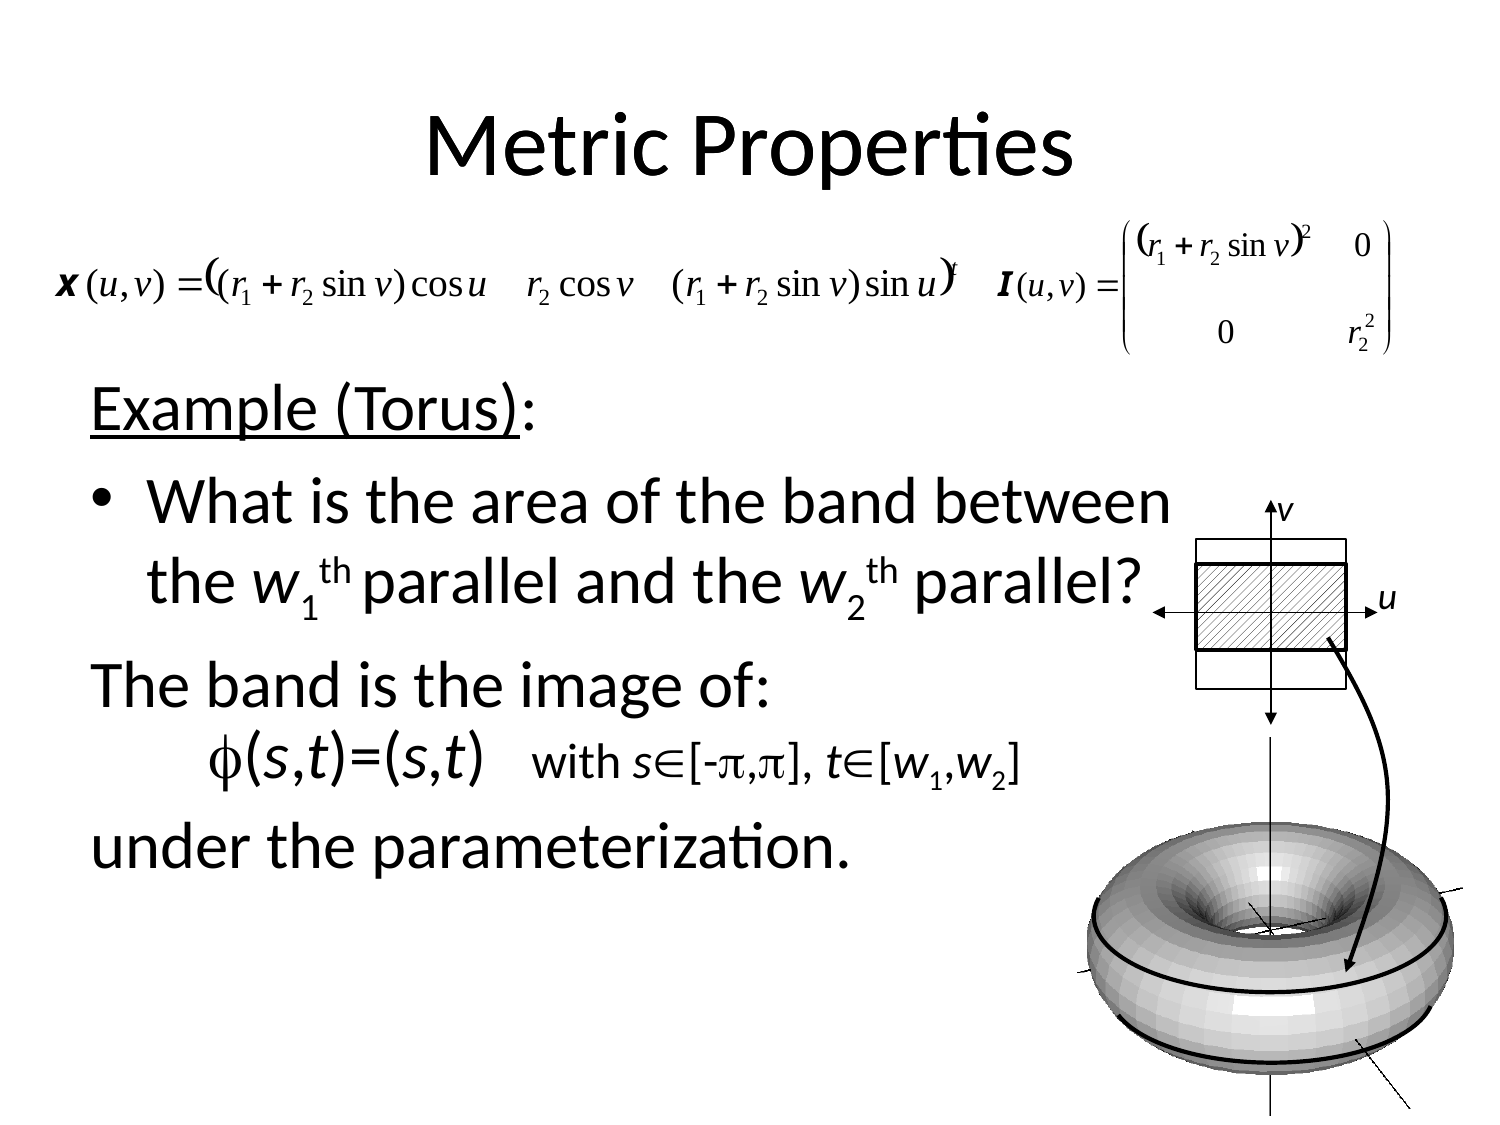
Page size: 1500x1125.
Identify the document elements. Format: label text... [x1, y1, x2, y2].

text_box [1276, 652, 1330, 691]
text_box [1276, 562, 1348, 611]
picture [1077, 737, 1463, 1123]
text_box [1194, 621, 1266, 652]
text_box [49, 249, 967, 313]
text_box [1276, 621, 1348, 652]
text_box (s,t)=(s,t) with s[-,], t[w1,w2] [194, 703, 1037, 804]
text_box [1194, 651, 1266, 691]
text_box Metric Properties [74, 45, 1425, 233]
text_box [995, 212, 1401, 363]
text_box [1194, 537, 1266, 562]
list Example (Torus): What is the area of the band between the w1th parallel and the w2th parallel? The band is the image of: under the parameterization. [75, 262, 1425, 1125]
text_box v [1261, 476, 1309, 537]
text_box u [1363, 564, 1413, 625]
text_box [1194, 562, 1266, 611]
text_box [1338, 652, 1348, 668]
text_box [1327, 637, 1378, 735]
text_box [1276, 537, 1348, 562]
